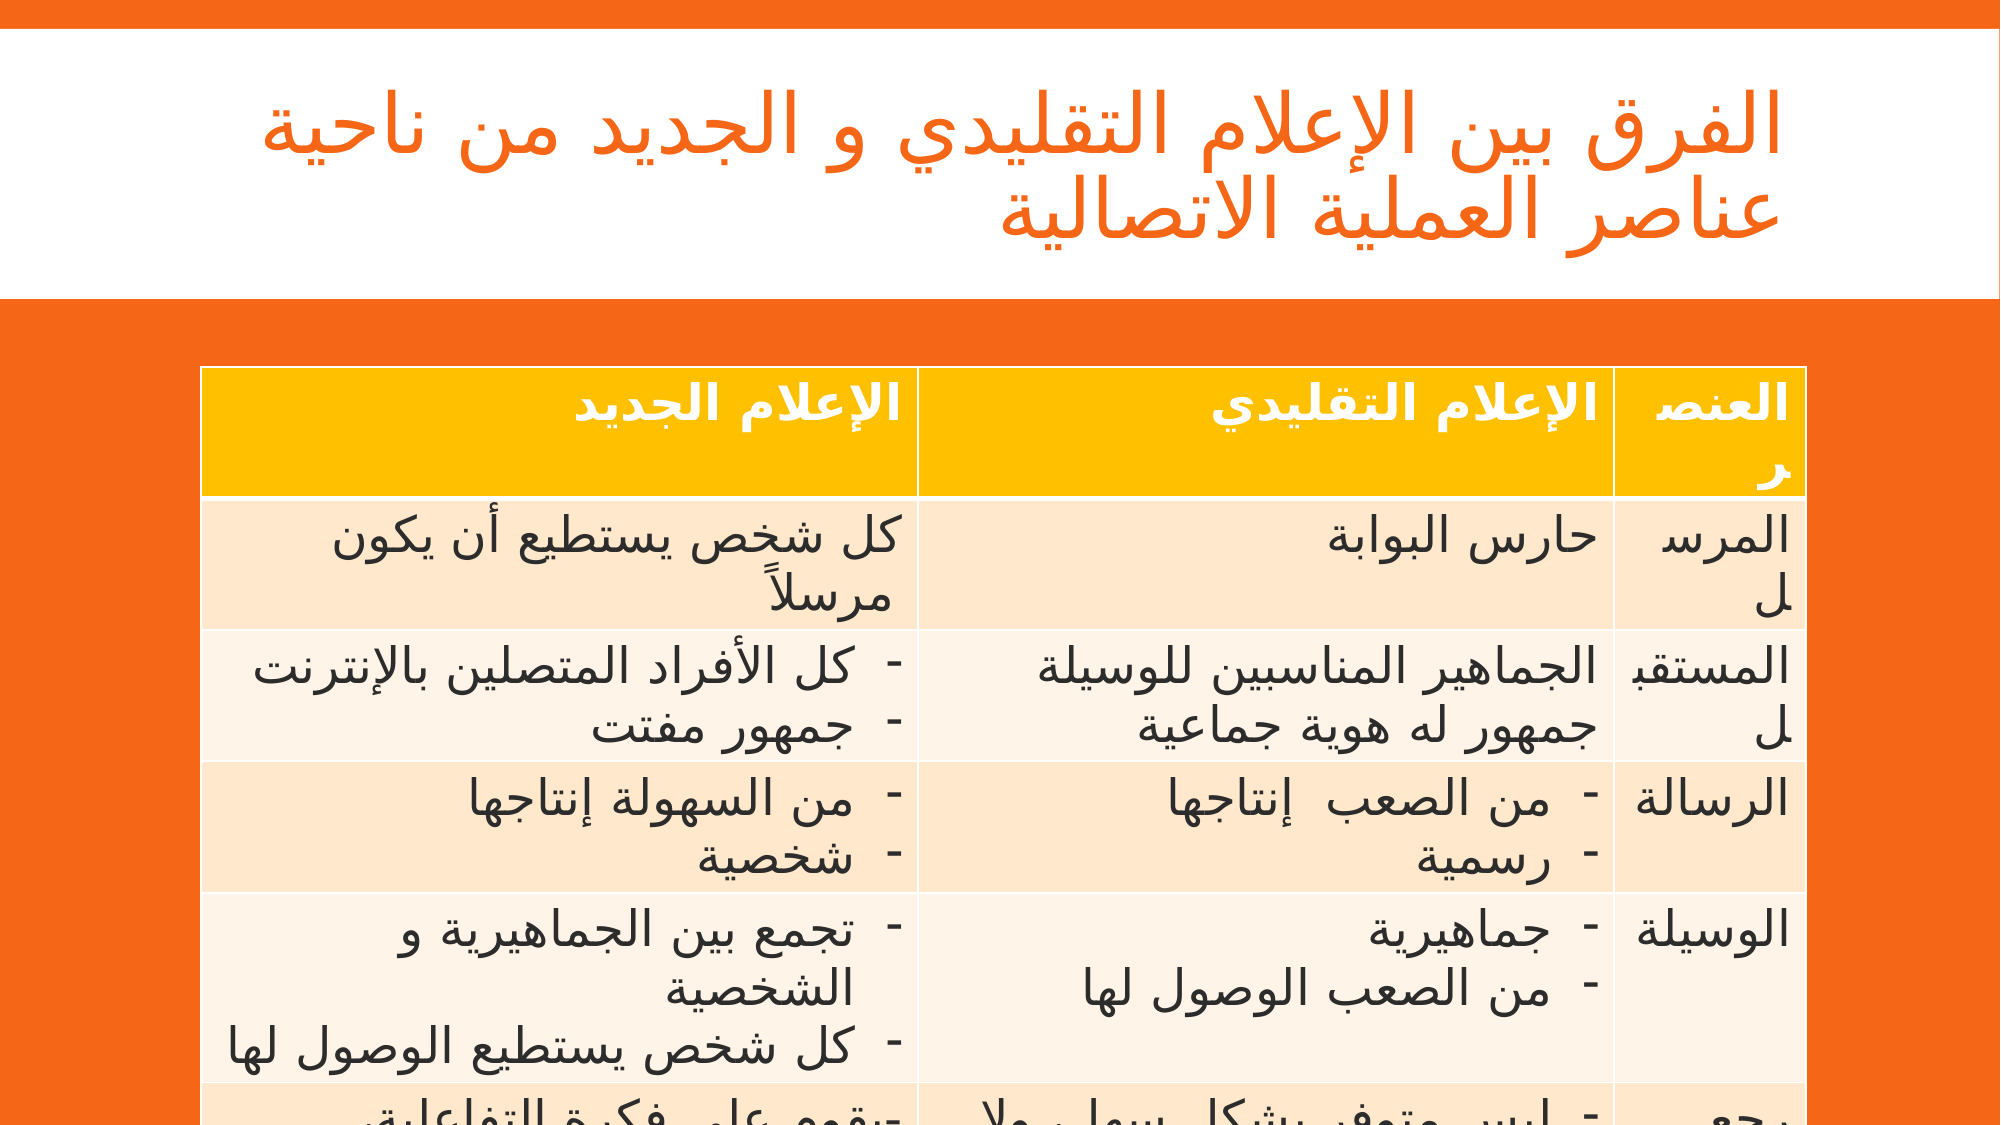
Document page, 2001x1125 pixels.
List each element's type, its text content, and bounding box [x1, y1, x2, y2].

table_cell حارس البوابة [919, 501, 1613, 629]
table_header الإعلام التقليدي [919, 368, 1613, 496]
table_cell كل الأفراد المتصلين بالإنترنت جمهور مفتت [202, 631, 917, 760]
table_cell الجماهير المناسبين للوسيلة جمهور له هوية جماعية [919, 631, 1613, 760]
table_header الإعلام الجديد [202, 368, 917, 496]
table_cell من السهولة إنتاجها شخصية [202, 762, 917, 892]
title الفرق بين الإعلام التقليدي و الجديد من ناحية عناصر العملية الاتصالية [197, 46, 1803, 295]
table_cell -يقوم على فكرة التفاعلية، المبنية على رجع الصدى [202, 1083, 917, 1125]
table_cell رجع الصدى [1615, 1083, 1805, 1125]
table_cell كل شخص يستطيع أن يكون مرسلاً [202, 501, 917, 629]
table_cell من الصعب إنتاجها رسمية [919, 762, 1613, 892]
table_cell ليس متوفر بشكل سهل، ولا دائماً [919, 1083, 1613, 1125]
table_cell المستقبل [1615, 631, 1805, 760]
table_cell تجمع بين الجماهيرية و الشخصية كل شخص يستطيع الوصول لها [202, 894, 917, 1082]
table_cell الرسالة [1615, 762, 1805, 892]
table_cell الوسيلة [1615, 894, 1805, 1082]
table_cell جماهيرية من الصعب الوصول لها [919, 894, 1613, 1082]
table_cell المرسل [1615, 501, 1805, 629]
table_header العنصر [1615, 368, 1805, 496]
